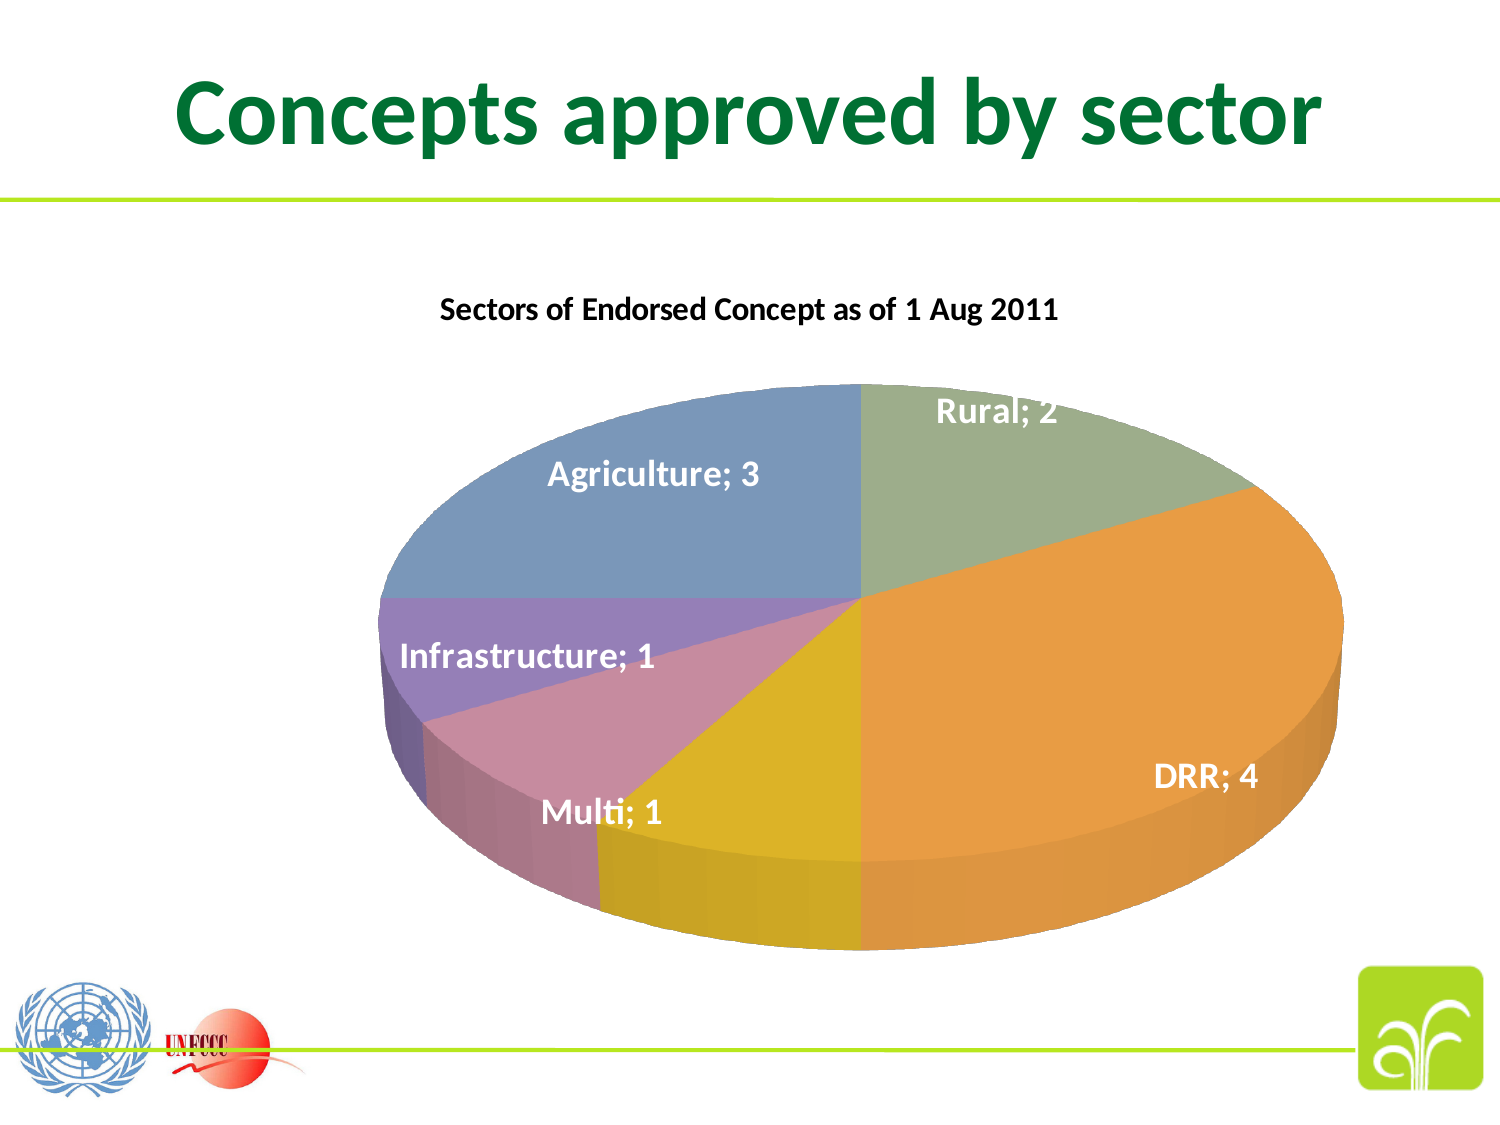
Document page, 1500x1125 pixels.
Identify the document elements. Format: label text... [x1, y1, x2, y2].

chart [74, 262, 1426, 1006]
title Concepts approved by sector [74, 12, 1426, 201]
picture [12, 1053, 313, 1107]
picture [12, 974, 313, 1047]
